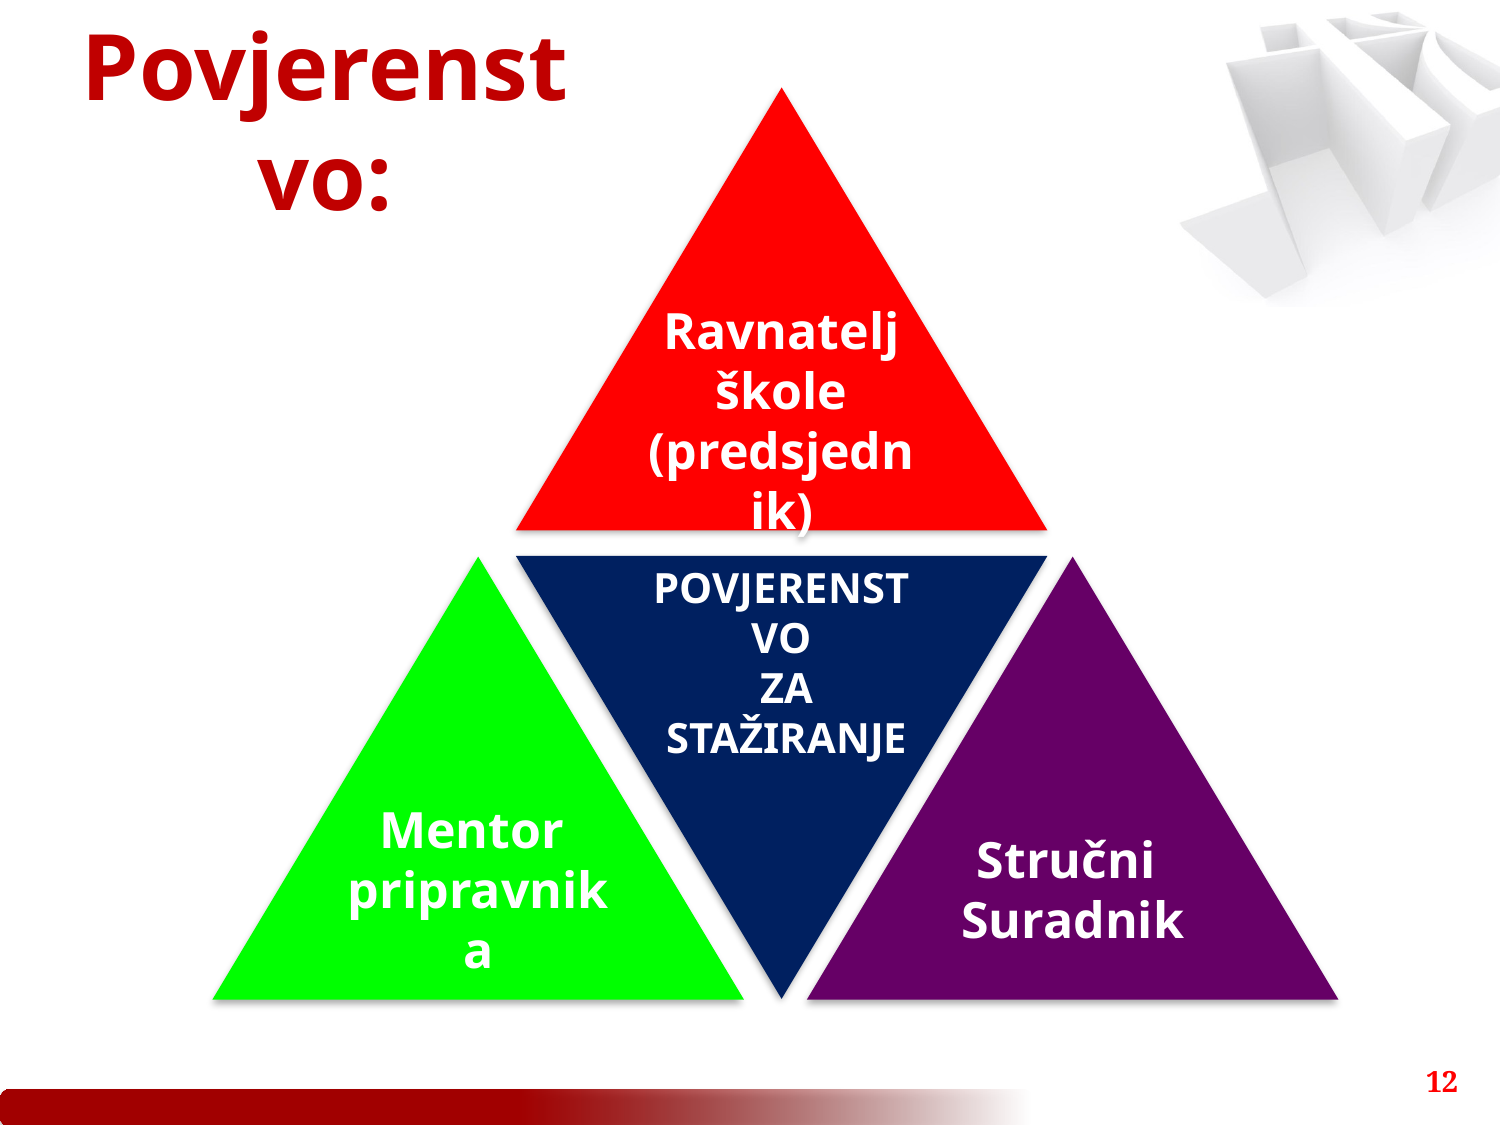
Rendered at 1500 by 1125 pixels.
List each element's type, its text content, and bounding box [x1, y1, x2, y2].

text_box Mentor pripravnika [212, 556, 744, 1000]
text_box Stručni Suradnik [806, 556, 1339, 1000]
title Povjerenstvo: [50, 24, 600, 213]
text_box Ravnatelj škole (predsjednik) [515, 87, 1048, 531]
picture [1171, 0, 1500, 307]
text_box POVJERENSTVO ZA STAŽIRANJE [515, 555, 1048, 999]
